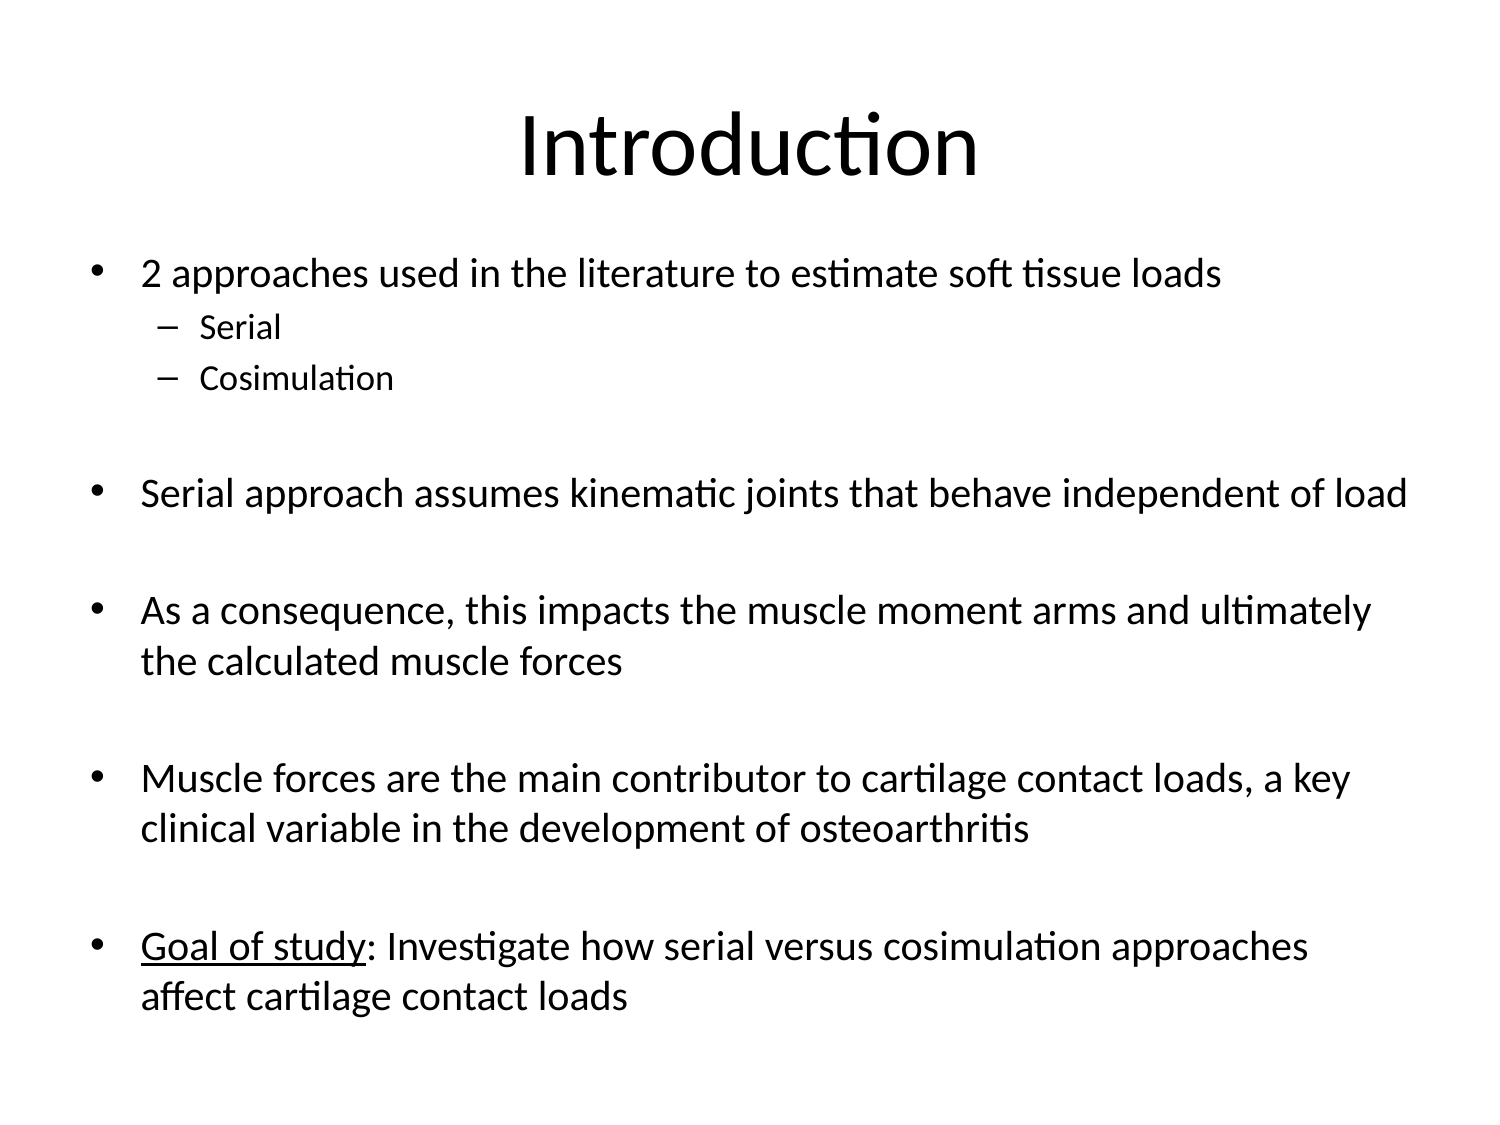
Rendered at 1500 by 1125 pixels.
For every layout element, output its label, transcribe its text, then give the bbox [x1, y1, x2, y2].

list 2 approaches used in the literature to estimate soft tissue loads Serial Cosimulation Serial approach assumes kinematic joints that behave independent of load As a consequence, this impacts the muscle moment arms and ultimately the calculated muscle forces Muscle forces are the main contributor to cartilage contact loads, a key clinical variable in the development of osteoarthritis Goal of study: Investigate how serial versus cosimulation approaches affect cartilage contact loads [75, 237, 1425, 1063]
title Introduction [75, 45, 1425, 233]
